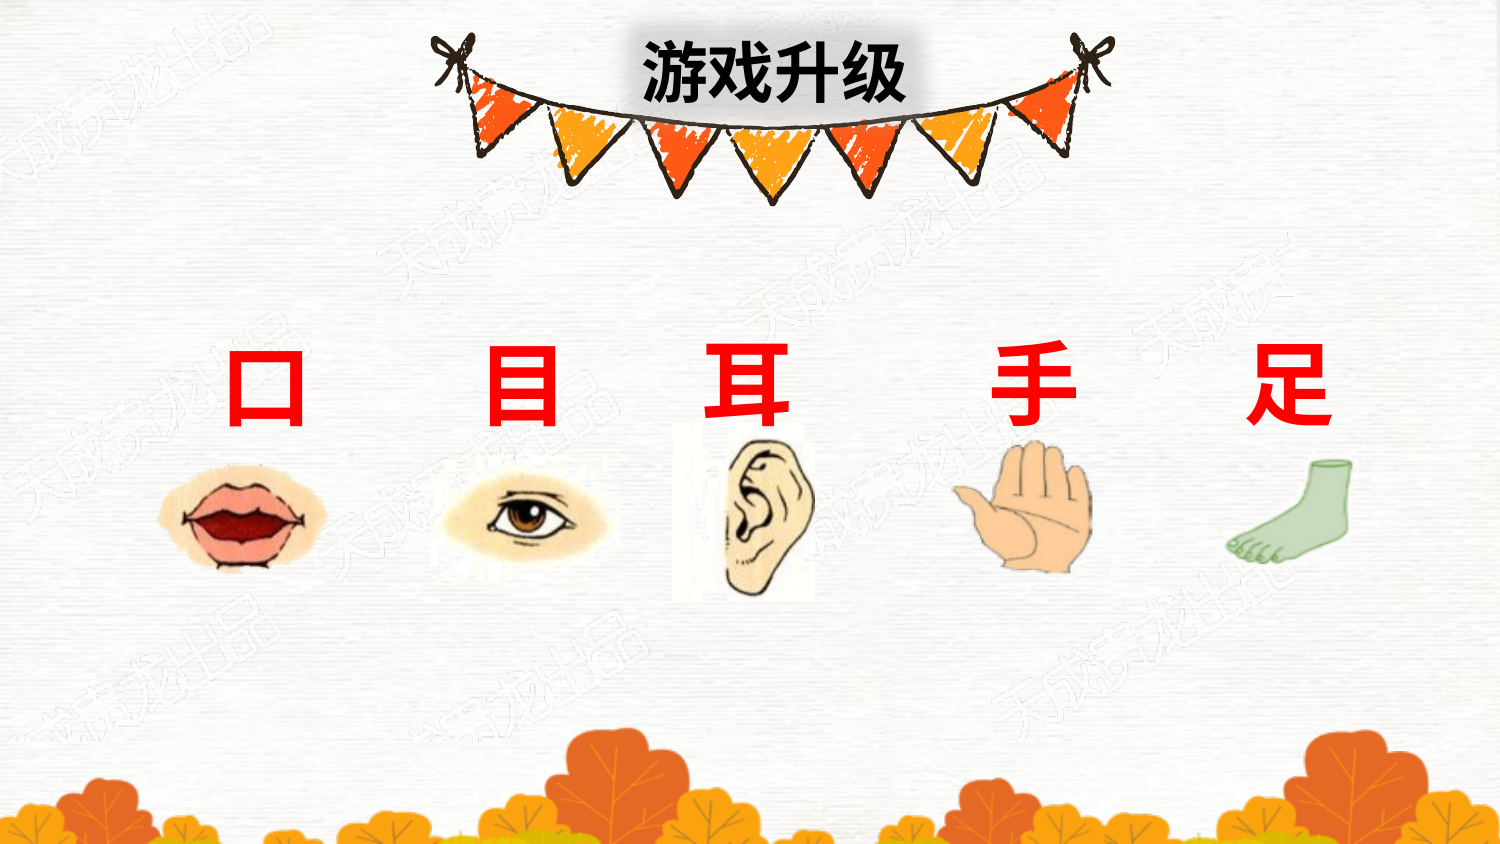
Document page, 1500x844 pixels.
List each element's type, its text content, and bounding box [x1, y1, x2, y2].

text_box 耳 [686, 286, 800, 423]
text_box 手 [973, 286, 1092, 436]
text_box 游戏升级 [626, 23, 934, 119]
picture [0, 0, 1500, 844]
text_box 口 [137, 288, 395, 446]
text_box 目 [404, 287, 643, 446]
text_box 足 [1228, 286, 1347, 439]
